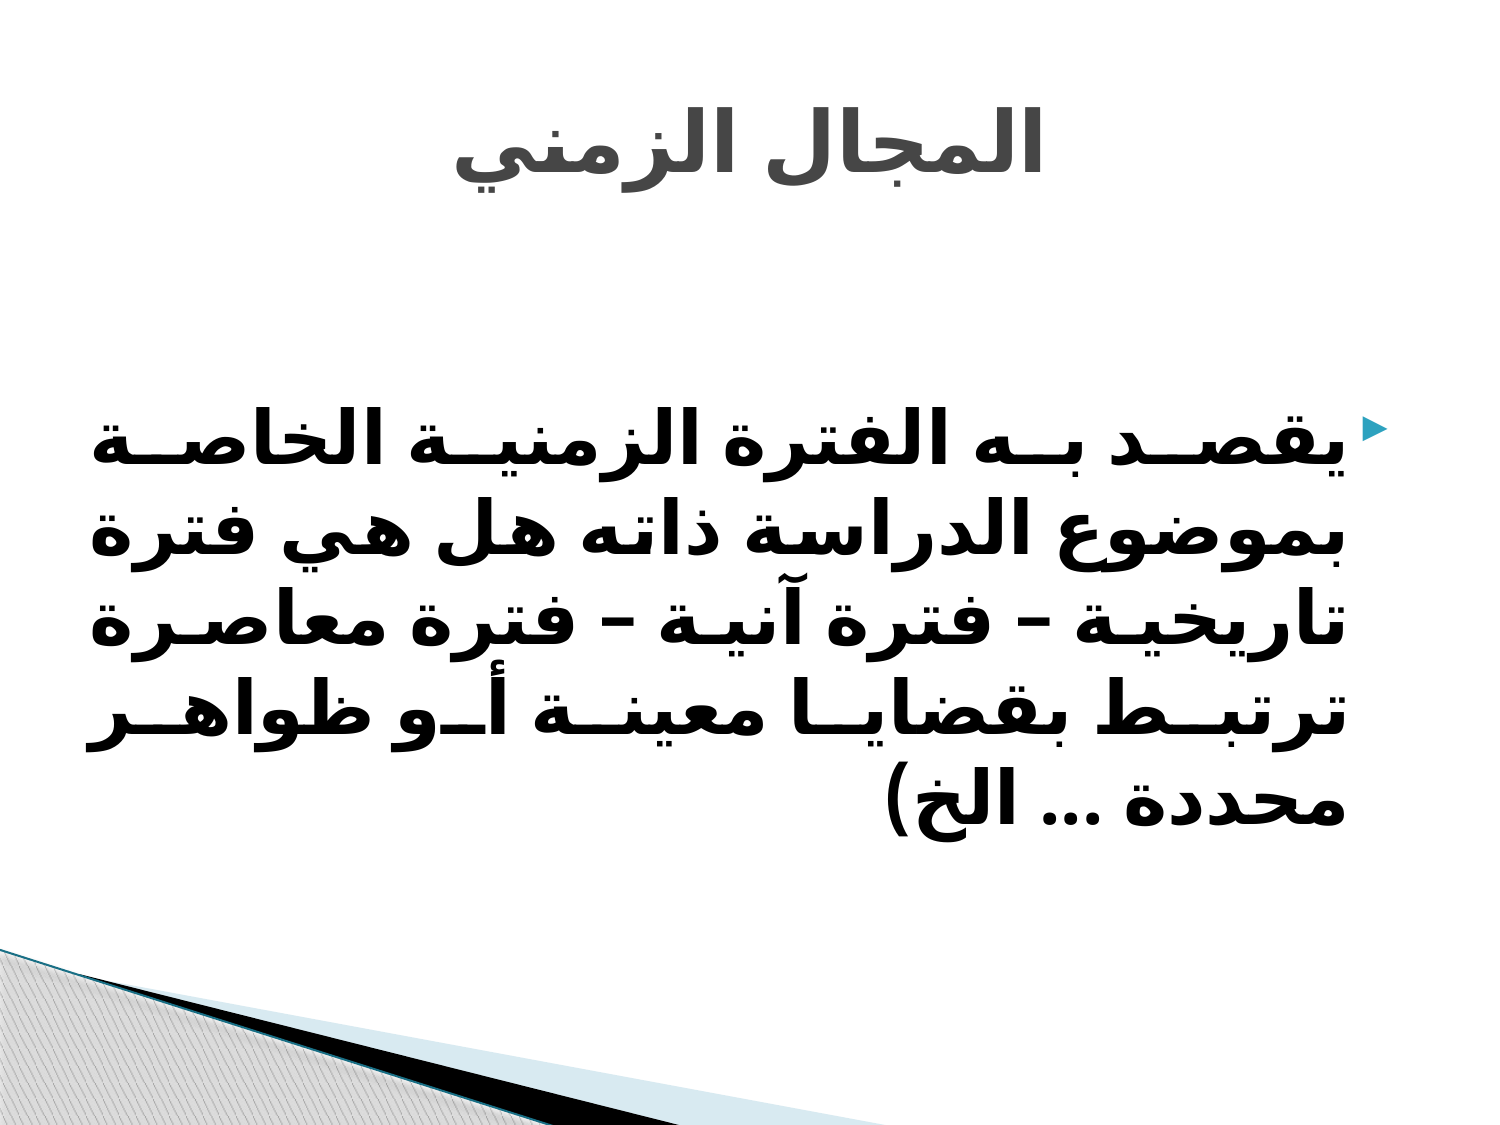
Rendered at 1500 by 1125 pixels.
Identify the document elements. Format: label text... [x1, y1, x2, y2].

list يقصد به الفترة الزمنية الخاصة بموضوع الدراسة ذاته هل هي فترة تاريخية – فترة آنية – فترة معاصرة ترتبط بقضايا معينة أو ظواهر محددة ... الخ) [75, 243, 1425, 986]
title المجال الزمني [75, 45, 1425, 233]
